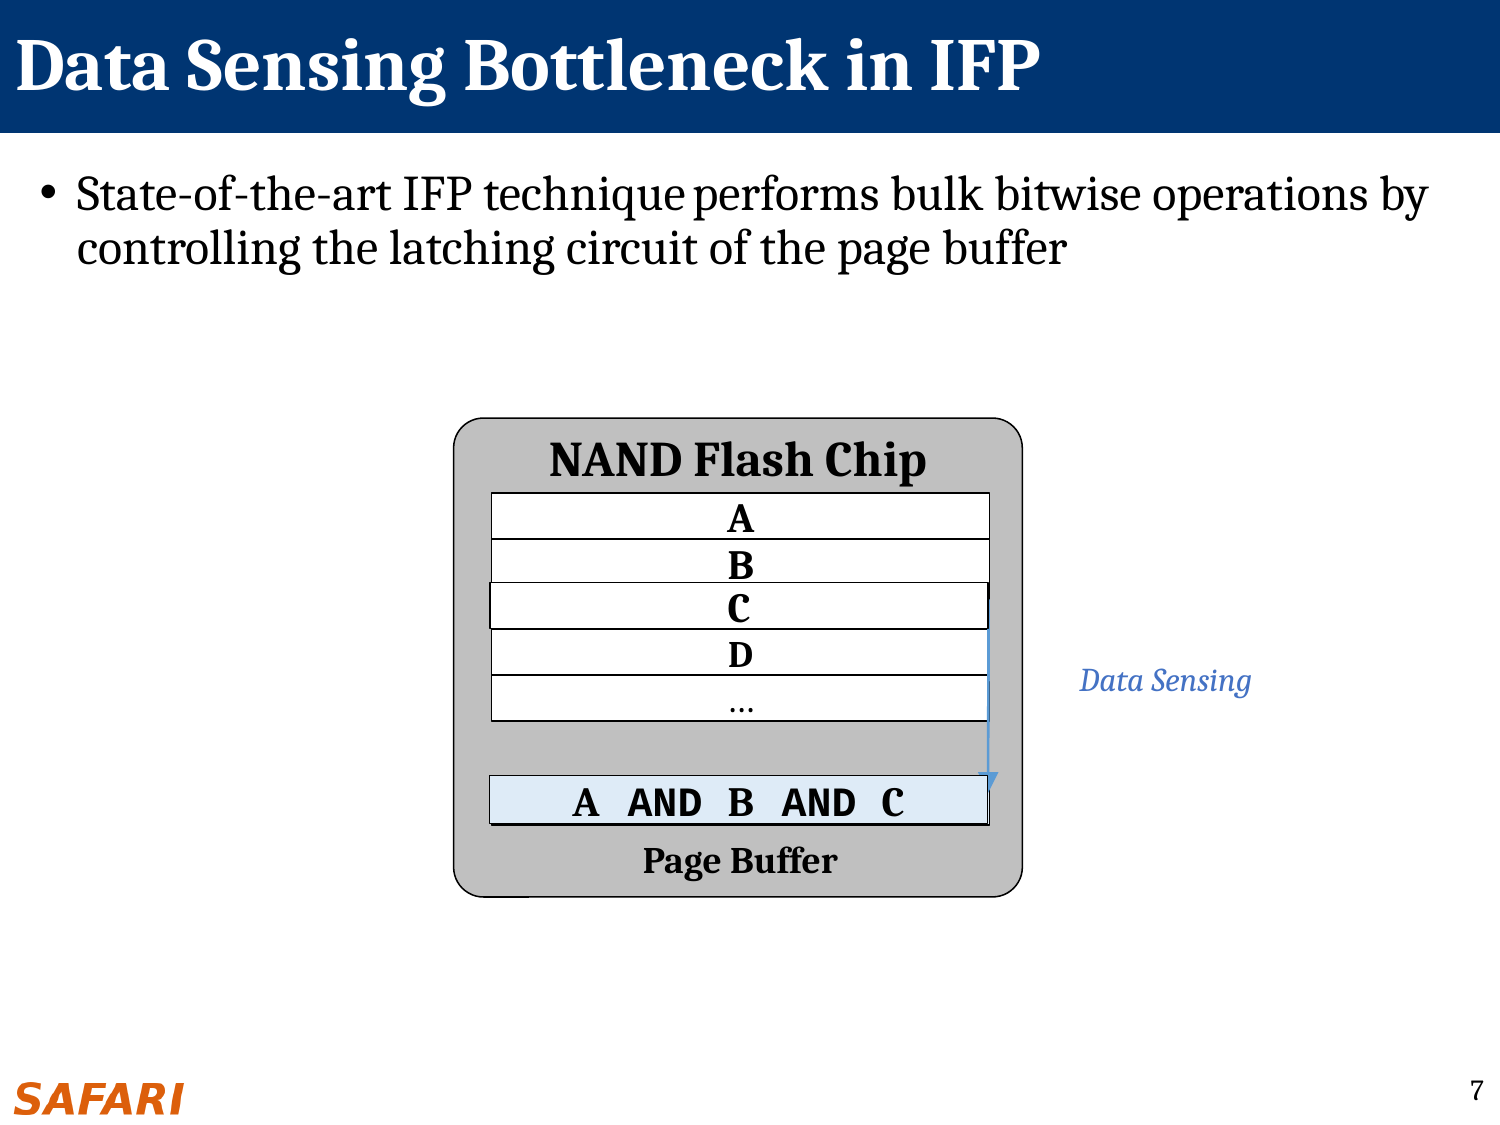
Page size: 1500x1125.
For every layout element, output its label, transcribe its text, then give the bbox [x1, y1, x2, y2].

text_box Data Sensing [1058, 651, 1274, 706]
text_box 7 [1367, 1064, 1499, 1115]
picture [12, 1073, 190, 1125]
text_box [453, 418, 1023, 897]
list State-of-the-art IFP technique performs bulk bitwise operations by controlling the latching circuit of the page buffer [24, 159, 1476, 346]
title Data Sensing Bottleneck in IFP [0, 0, 1500, 133]
